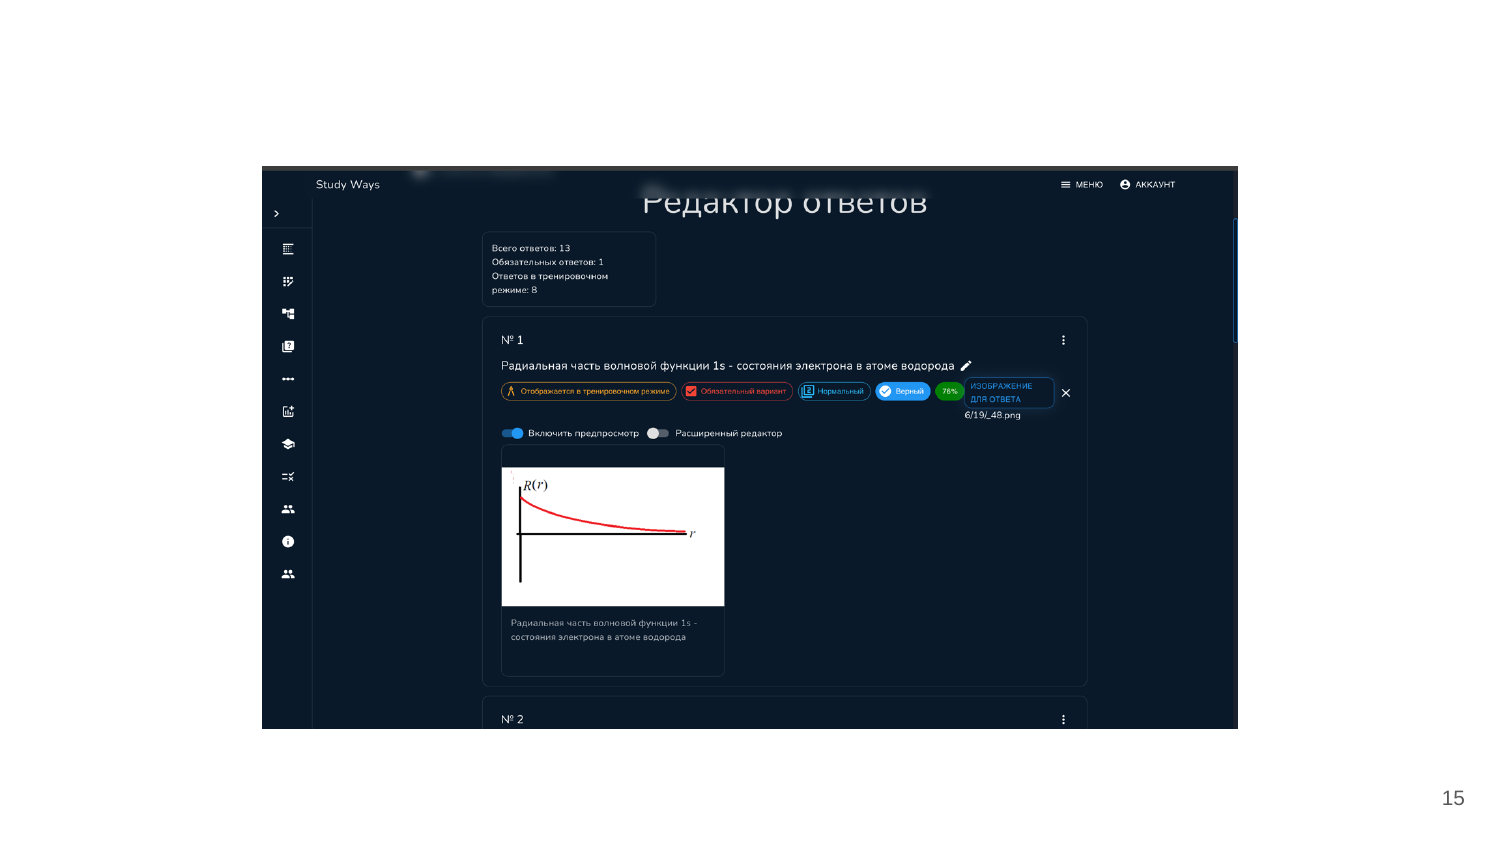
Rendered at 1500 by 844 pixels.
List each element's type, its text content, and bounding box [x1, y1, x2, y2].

picture [262, 166, 1238, 730]
slide_number 15 [1389, 764, 1480, 830]
